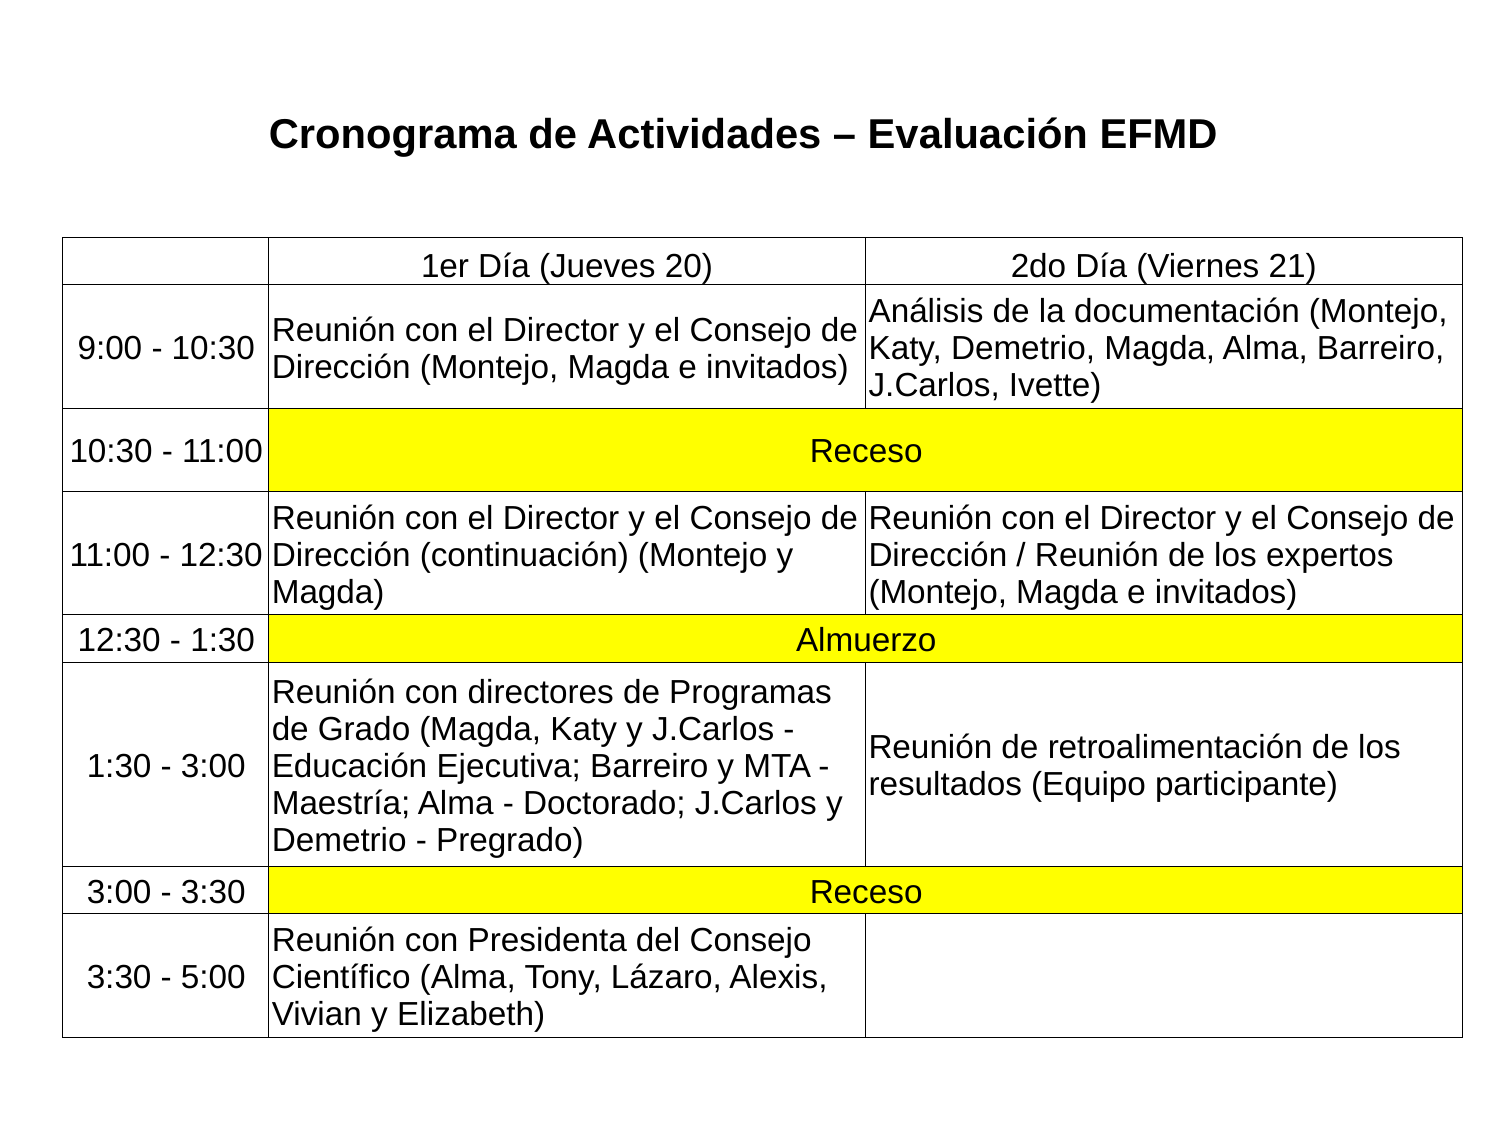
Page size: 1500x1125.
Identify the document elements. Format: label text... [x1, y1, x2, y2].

text_box Cronograma de Actividades – Evaluación EFMD [253, 99, 1233, 165]
table_cell [866, 914, 1462, 1037]
table_cell 3:00 - 3:30 [63, 867, 268, 913]
table_cell Reunión con Presidenta del Consejo Científico (Alma, Tony, Lázaro, Alexis, Vivian y Elizabeth) [269, 914, 865, 1037]
table_cell Receso [269, 409, 1462, 491]
table_cell 3:30 - 5:00 [63, 914, 268, 1037]
table_cell Reunión con el Director y el Consejo de Dirección (continuación) (Montejo y Magda) [269, 492, 865, 614]
table_header [63, 238, 268, 284]
table_cell 1:30 - 3:00 [63, 663, 268, 866]
table_cell Almuerzo [269, 615, 1462, 662]
table_cell Reunión con el Director y el Consejo de Dirección / Reunión de los expertos (Montejo, Magda e invitados) [866, 492, 1462, 614]
table_cell Reunión de retroalimentación de los resultados (Equipo participante) [866, 663, 1462, 866]
table_cell 11:00 - 12:30 [63, 492, 268, 614]
table_cell Análisis de la documentación (Montejo, Katy, Demetrio, Magda, Alma, Barreiro, J.Carlos, Ivette) [866, 285, 1462, 408]
table_cell 9:00 - 10:30 [63, 285, 268, 408]
table_cell Receso [269, 867, 1462, 913]
table_cell Reunión con directores de Programas de Grado (Magda, Katy y J.Carlos - Educación Ejecutiva; Barreiro y MTA - Maestría; Alma - Doctorado; J.Carlos y Demetrio - Pregrado) [269, 663, 865, 866]
table_cell 10:30 - 11:00 [63, 409, 268, 491]
table_header 1er Día (Jueves 20) [269, 238, 865, 284]
table_header 2do Día (Viernes 21) [866, 238, 1462, 284]
table_cell Reunión con el Director y el Consejo de Dirección (Montejo, Magda e invitados) [269, 285, 865, 408]
table_cell 12:30 - 1:30 [63, 615, 268, 662]
